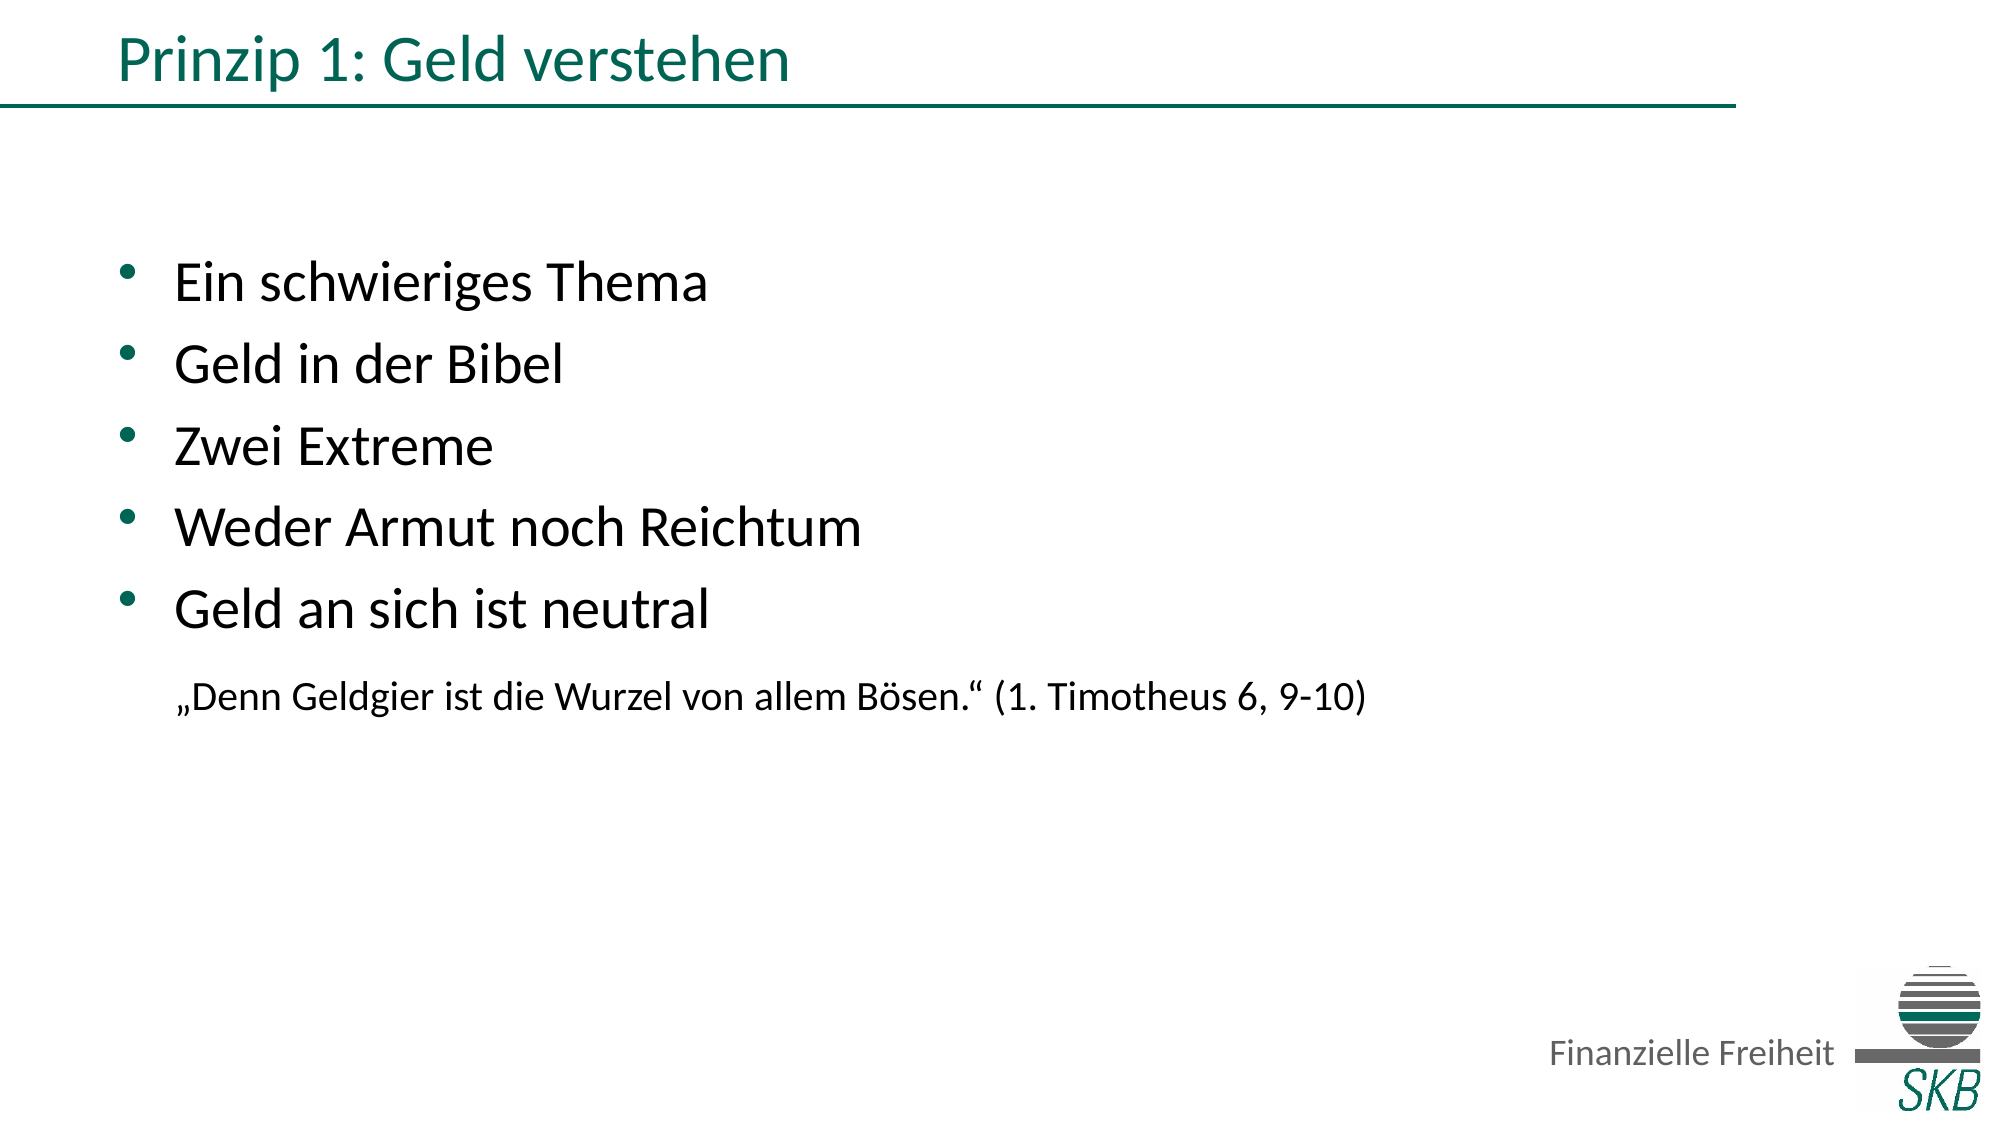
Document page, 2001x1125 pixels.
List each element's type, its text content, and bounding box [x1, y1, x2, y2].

title Prinzip 1: Geld verstehen [102, 7, 1300, 80]
list Ein schwieriges Thema Geld in der Bibel Zwei Extreme Weder Armut noch Reichtum Geld an sich ist neutral „Denn Geldgier ist die Wurzel von allem Bösen.“ (1. Timotheus 6, 9-10) [117, 243, 1732, 944]
picture [1855, 966, 1981, 1111]
